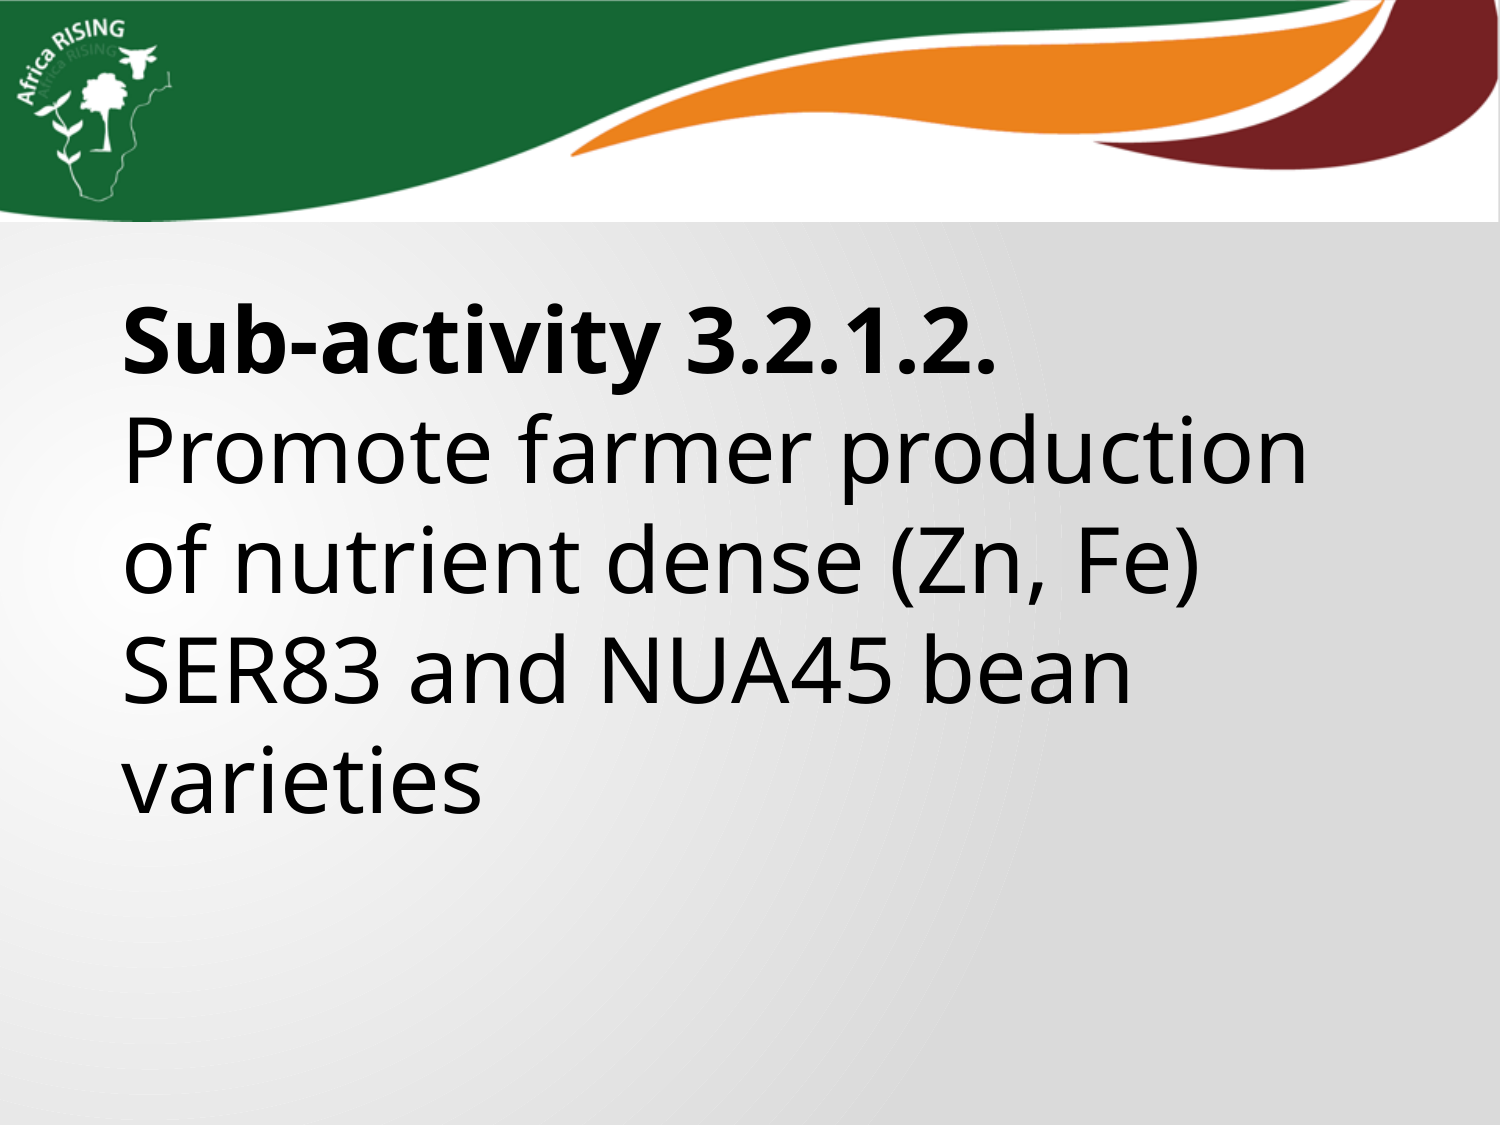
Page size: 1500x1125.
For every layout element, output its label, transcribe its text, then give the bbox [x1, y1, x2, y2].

picture [0, 0, 1499, 222]
list Sub-activity 3.2.1.2. Promote farmer production of nutrient dense (Zn, Fe) SER83 and NUA45 bean varieties [87, 275, 1363, 413]
